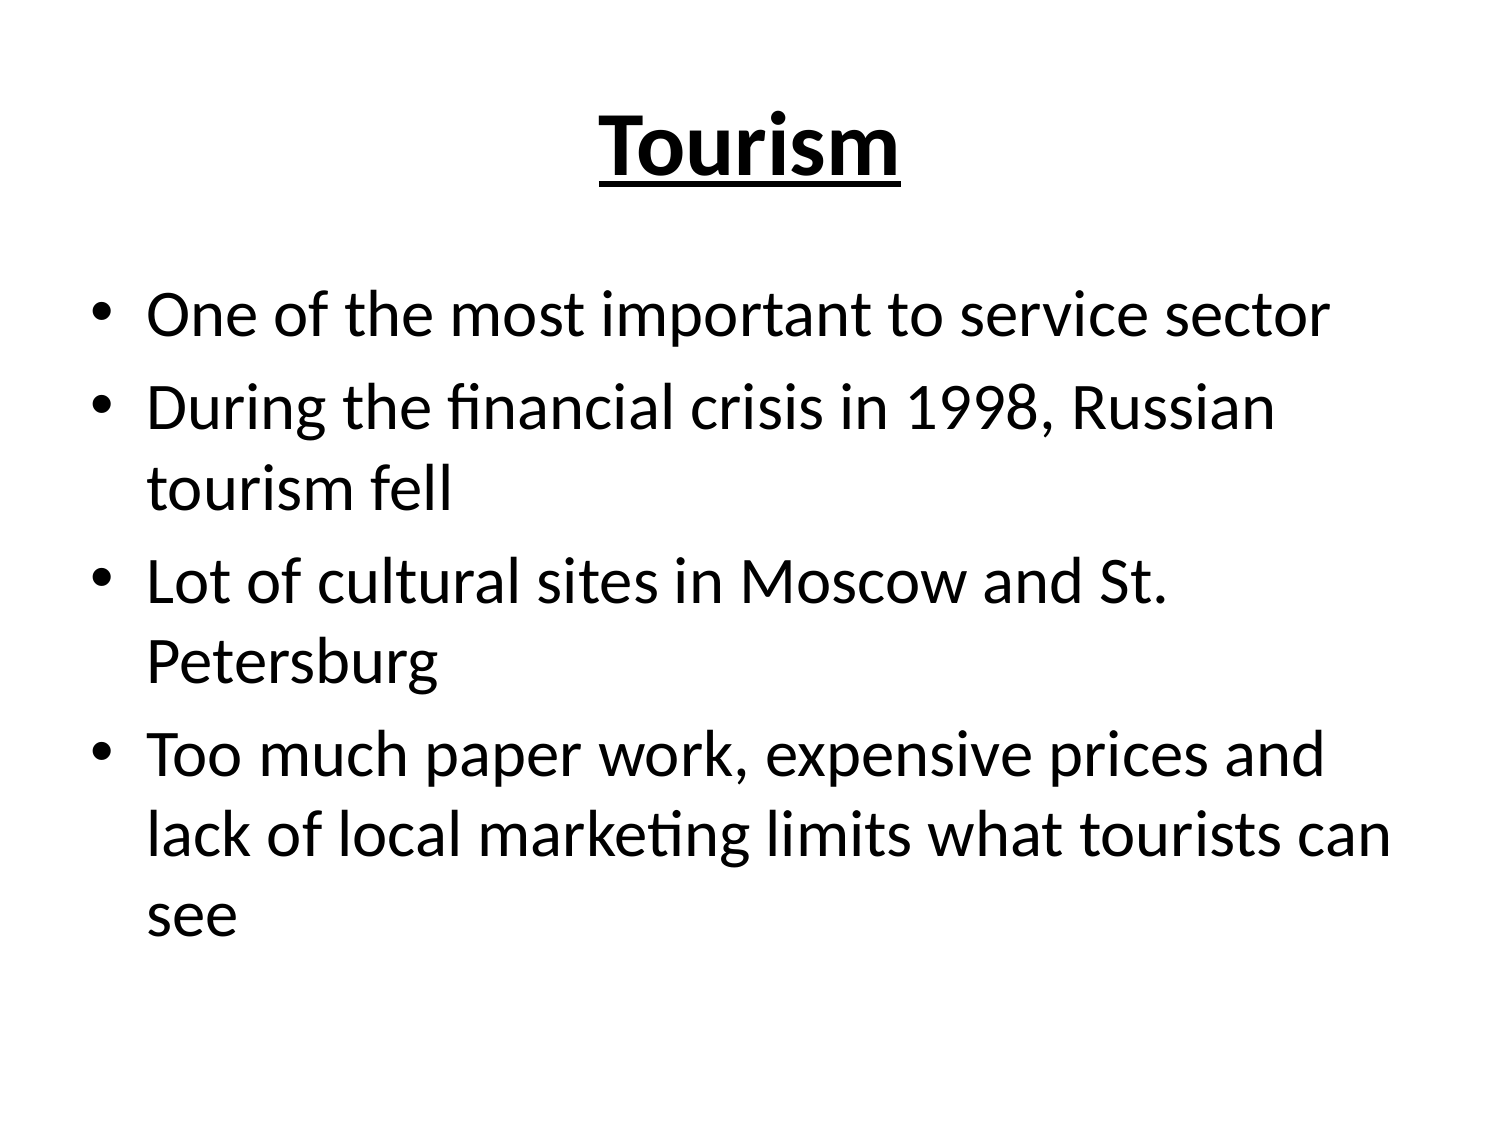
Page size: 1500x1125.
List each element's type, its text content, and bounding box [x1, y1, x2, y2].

list One of the most important to service sector During the financial crisis in 1998, Russian tourism fell Lot of cultural sites in Moscow and St. Petersburg Too much paper work, expensive prices and lack of local marketing limits what tourists can see [74, 262, 1426, 1006]
title Tourism [74, 44, 1426, 233]
